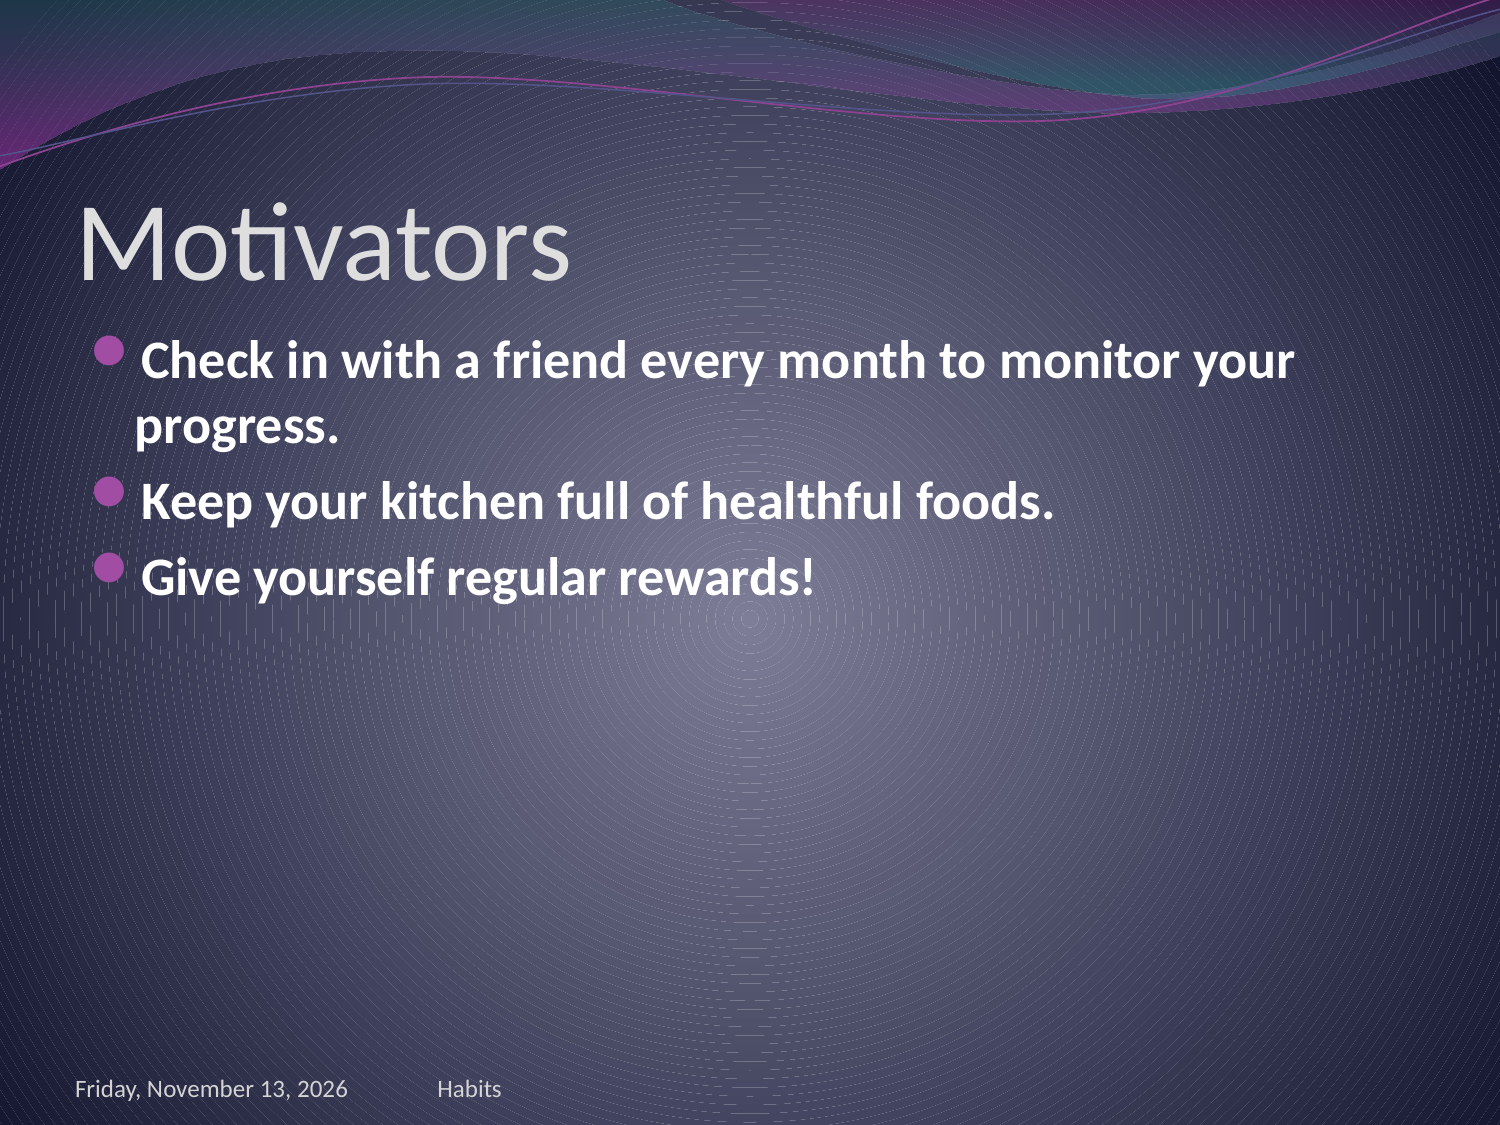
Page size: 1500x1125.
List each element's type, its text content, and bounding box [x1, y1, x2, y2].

title Motivators [75, 115, 1425, 303]
list Check in with a friend every month to monitor your progress. Keep your kitchen full of healthful foods. Give yourself regular rewards! [75, 317, 1425, 1038]
footer Habits [437, 1042, 988, 1103]
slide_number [75, 1042, 425, 1103]
